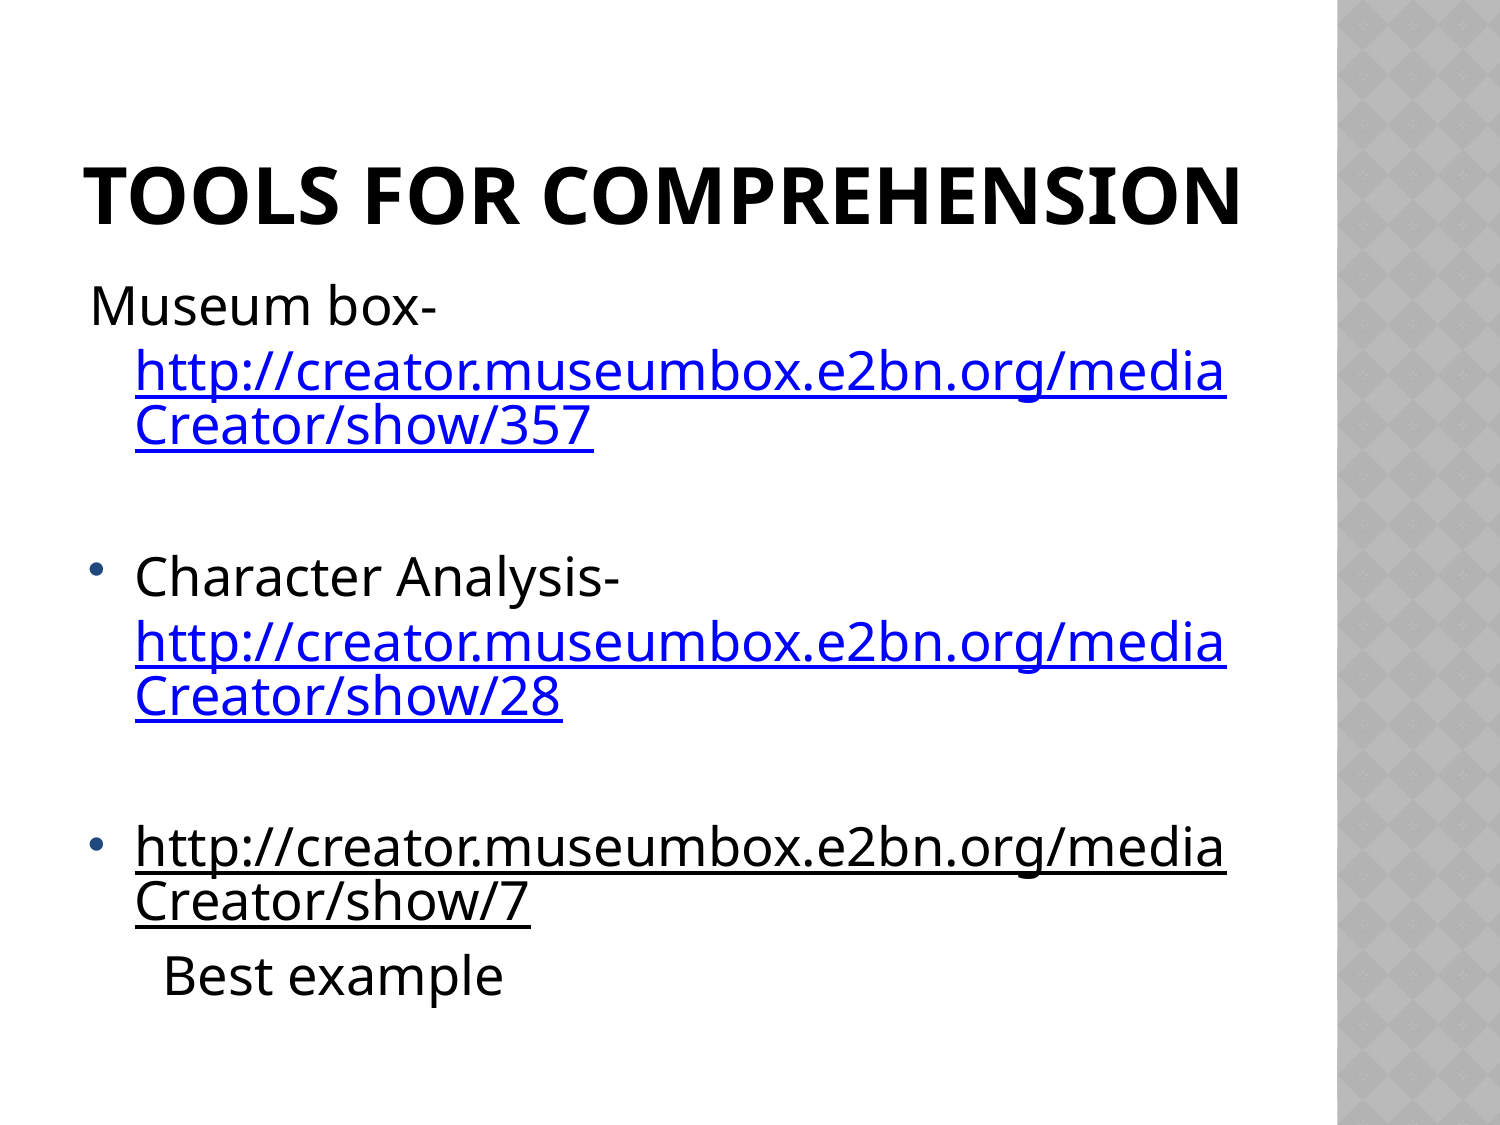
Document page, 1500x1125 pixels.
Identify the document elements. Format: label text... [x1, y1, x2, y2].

title Tools for Comprehension [75, 52, 1263, 240]
list Museum box- http://creator.museumbox.e2bn.org/mediaCreator/show/357 Character Analysis- http://creator.museumbox.e2bn.org/mediaCreator/show/28 http://creator.museumbox.e2bn.org/mediaCreator/show/7 Best example [75, 264, 1263, 1059]
